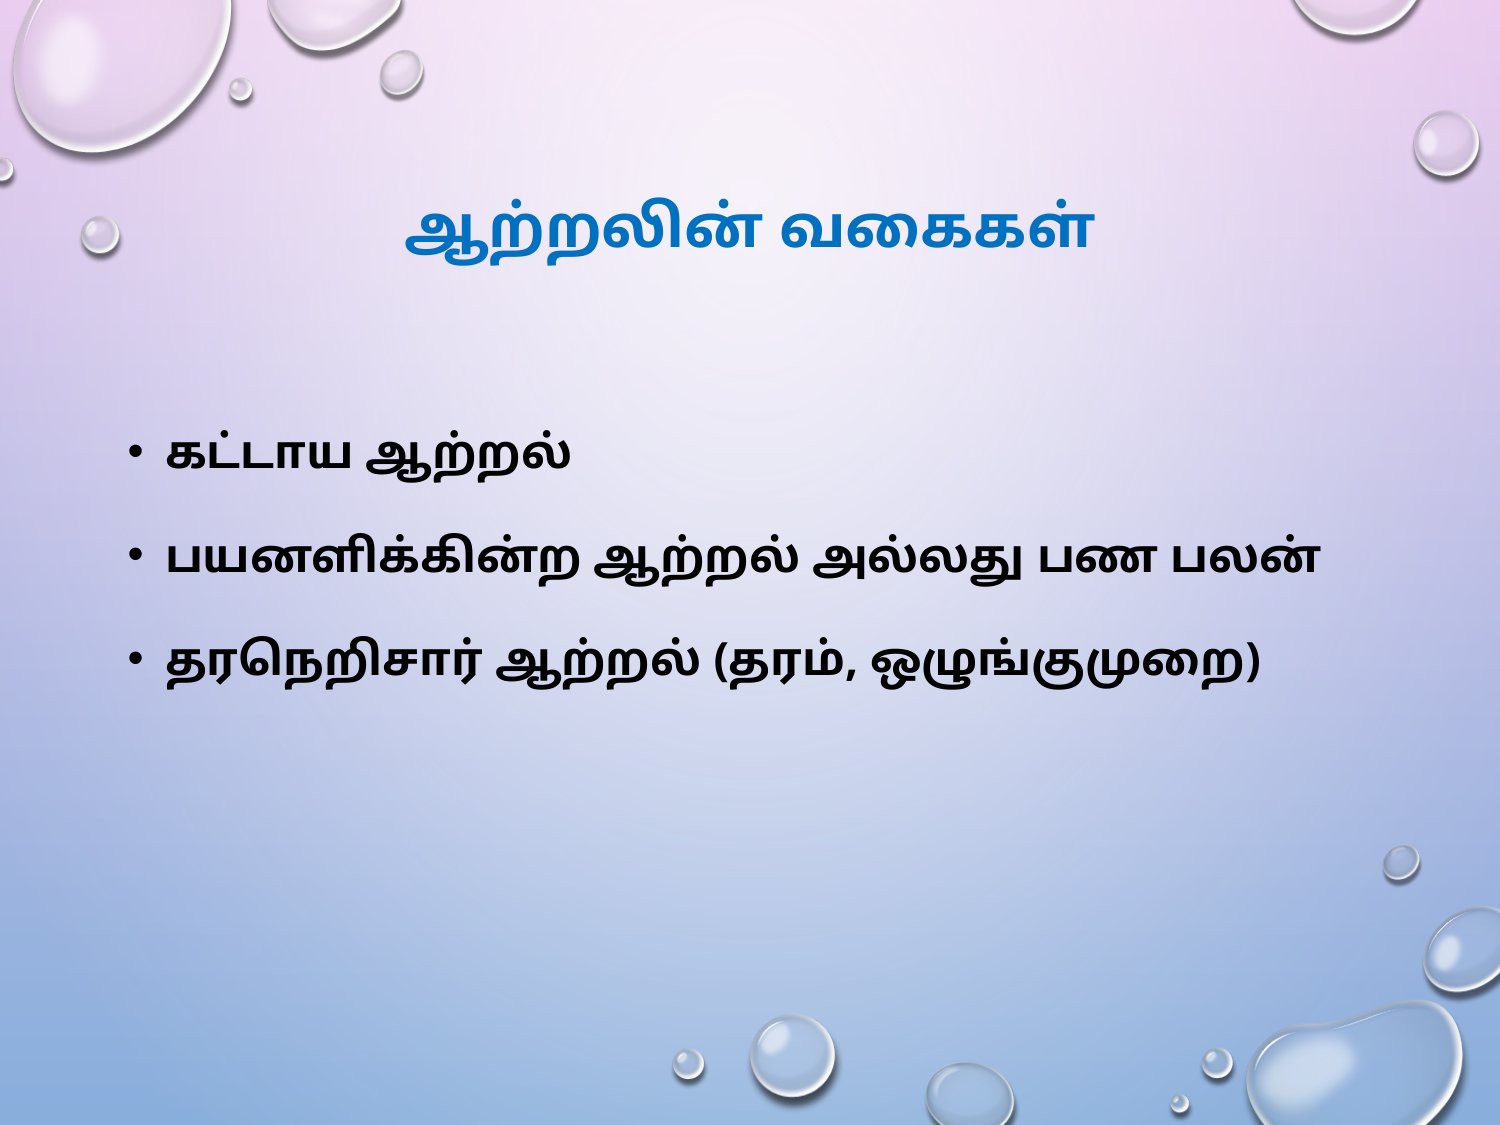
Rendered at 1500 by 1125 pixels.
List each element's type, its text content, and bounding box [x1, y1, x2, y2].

picture [0, 0, 1500, 1125]
list கட்டாய ஆற்றல் பயனளிக்கின்ற ஆற்றல் அல்லது பண பலன் தரநெறிசார் ஆற்றல் (தரம், ஒழுங்குமுறை) [112, 388, 1388, 950]
title ஆற்றலின் வகைகள் [112, 101, 1388, 364]
